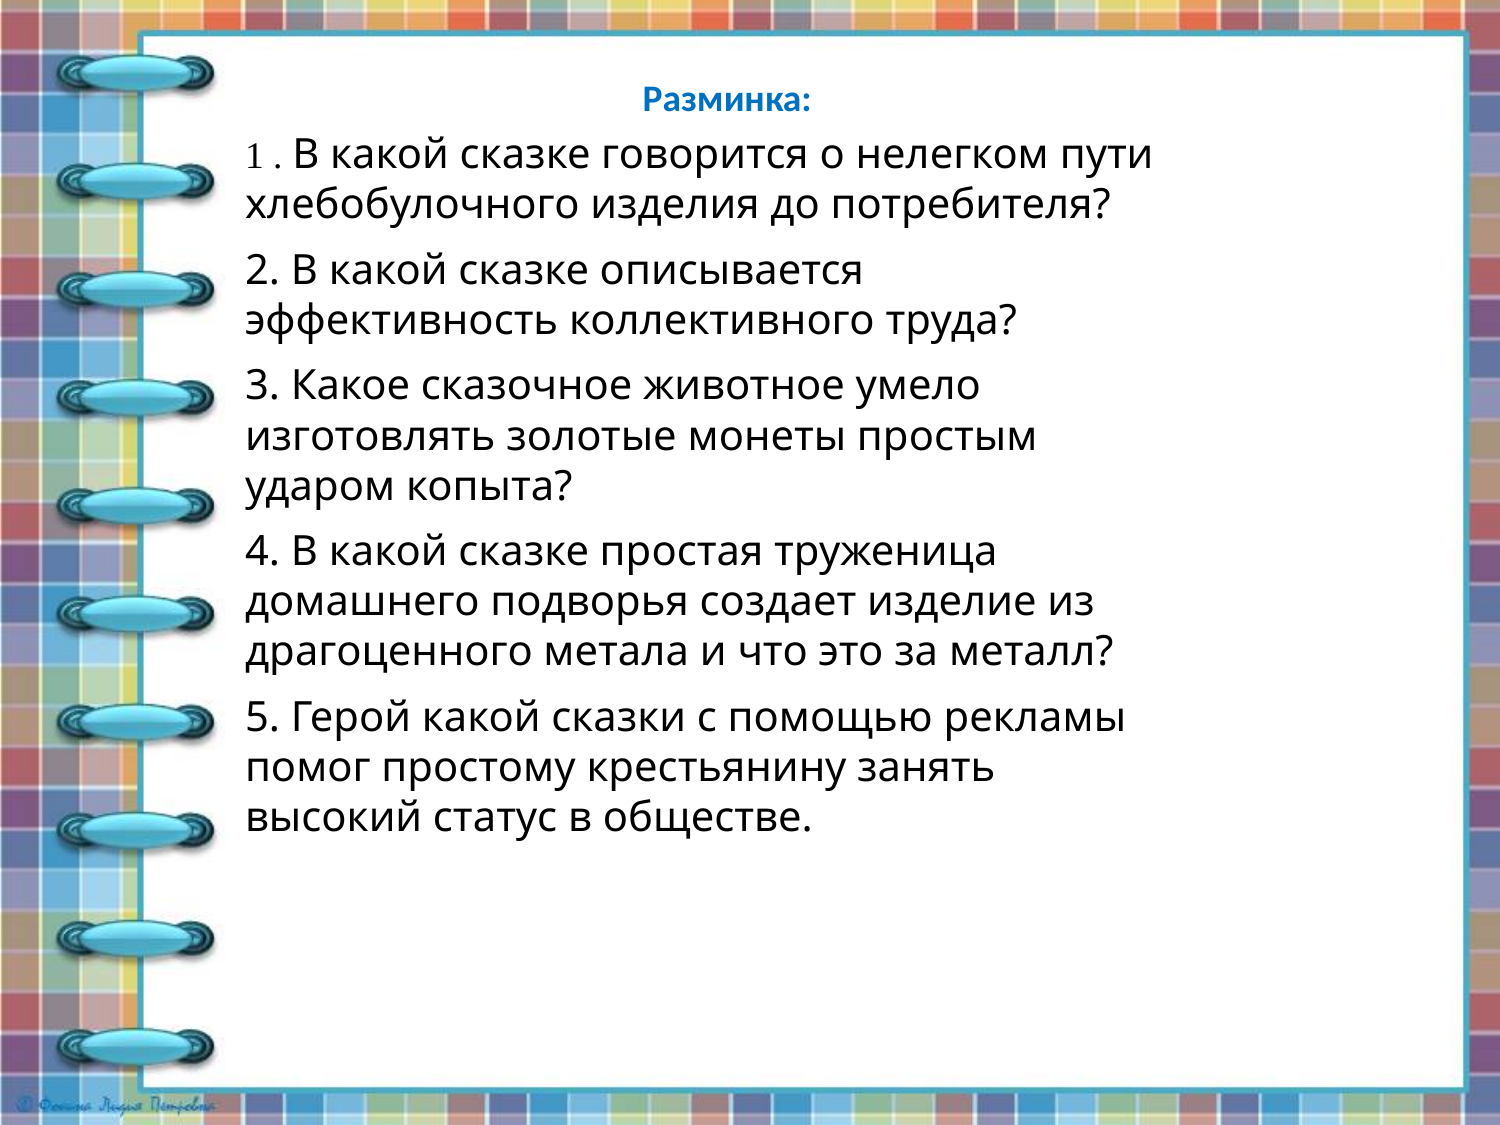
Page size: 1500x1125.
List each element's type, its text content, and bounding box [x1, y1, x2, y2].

text_box 1 . В какой сказке говорится о нелегком пути хлебобулочного изделия до потребителя? 2. В какой сказке описывается эффективность коллективного труда? 3. Какое сказочное животное умело изготовлять золотые монеты простым ударом копыта? 4. В какой сказке простая труженица домашнего подворья создает изделие из драгоценного метала и что это за металл? 5. Герой какой сказки с помощью рекламы помог простому крестьянину занять высокий статус в обществе. [230, 119, 1176, 848]
text_box Разминка: [627, 66, 827, 119]
picture [0, 0, 1500, 1125]
